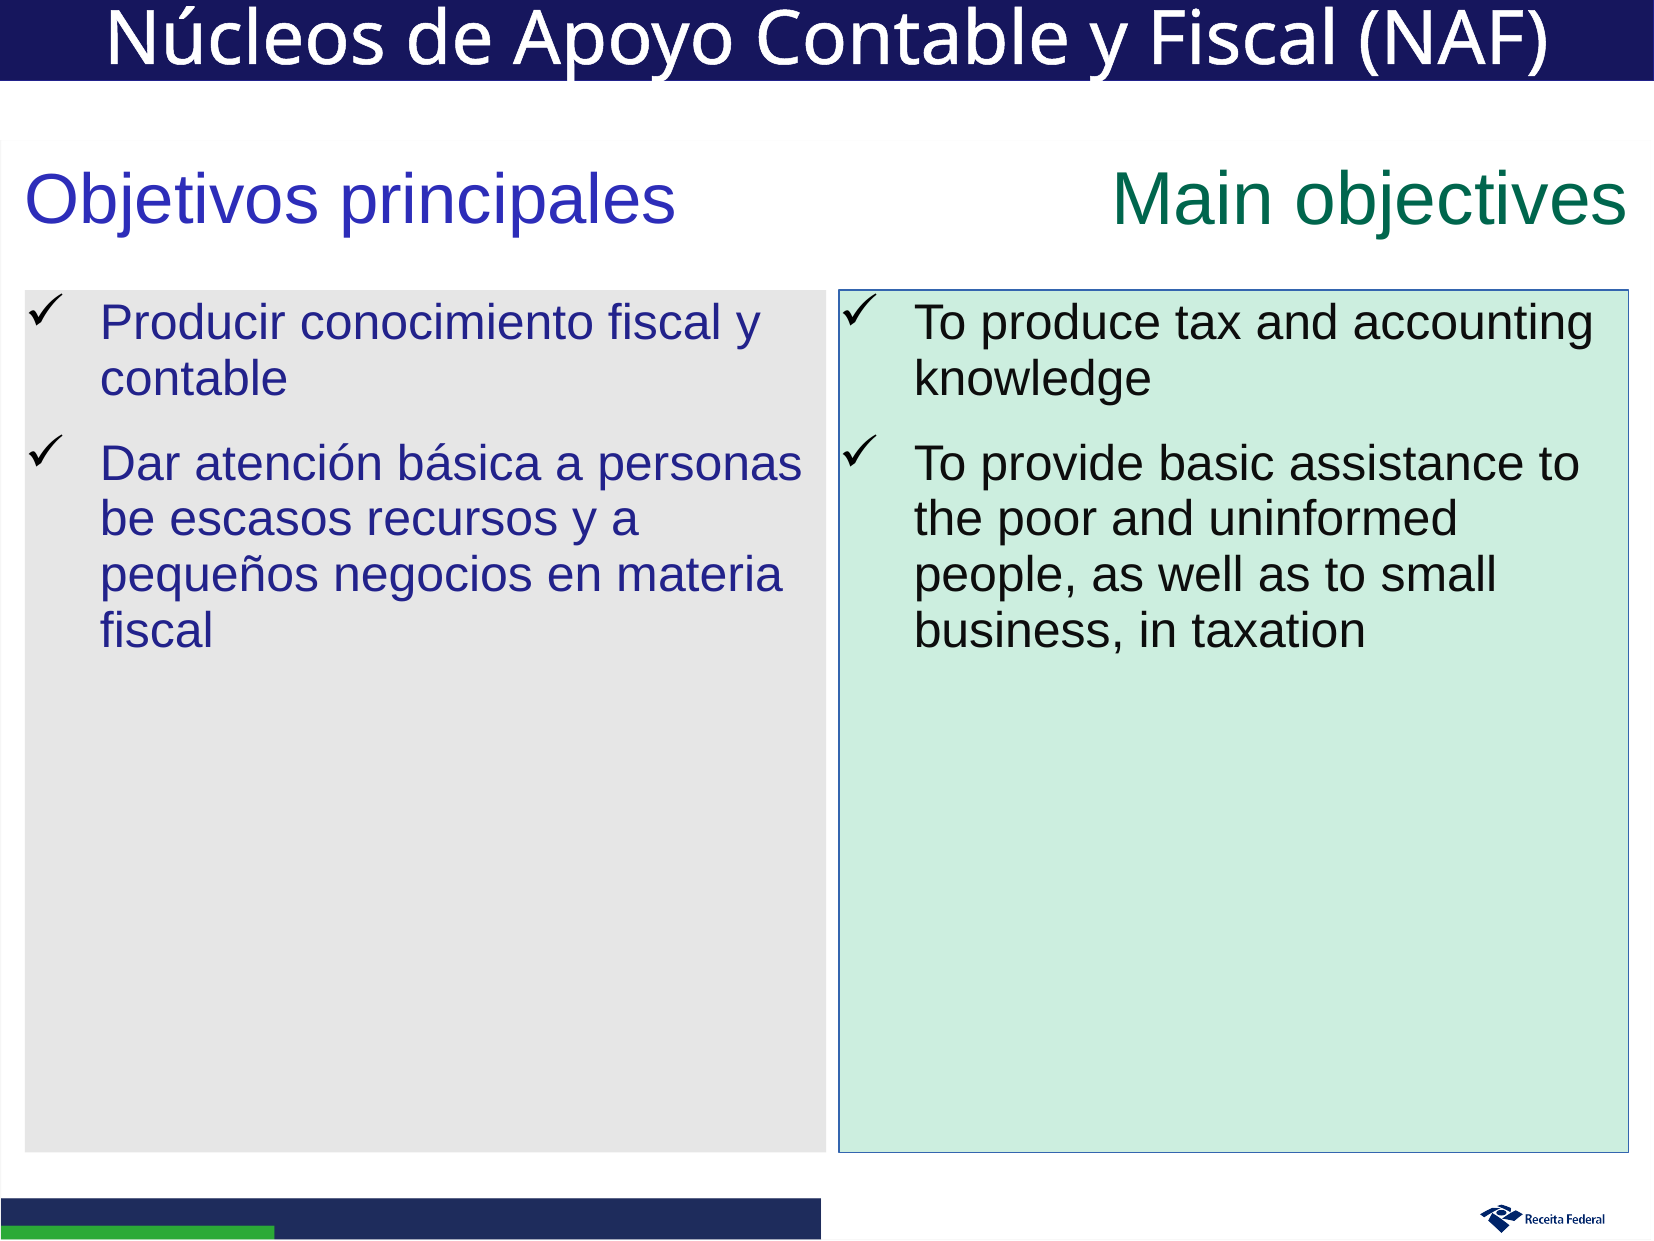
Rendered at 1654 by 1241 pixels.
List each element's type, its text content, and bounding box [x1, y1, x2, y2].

list To produce tax and accounting knowledge To provide basic assistance to the poor and uninformed people, as well as to small business, in taxation [838, 290, 1629, 1153]
text_box Main objectives [838, 157, 1629, 242]
text_box Núcleos de Apoyo Contable y Fiscal (NAF) [0, 0, 1654, 81]
picture [0, 140, 1651, 1240]
list Producir conocimiento fiscal y contable Dar atención básica a personas be escasos recursos y a pequeños negocios en materia fiscal [24, 290, 827, 1153]
title Objetivos principales [24, 96, 812, 304]
